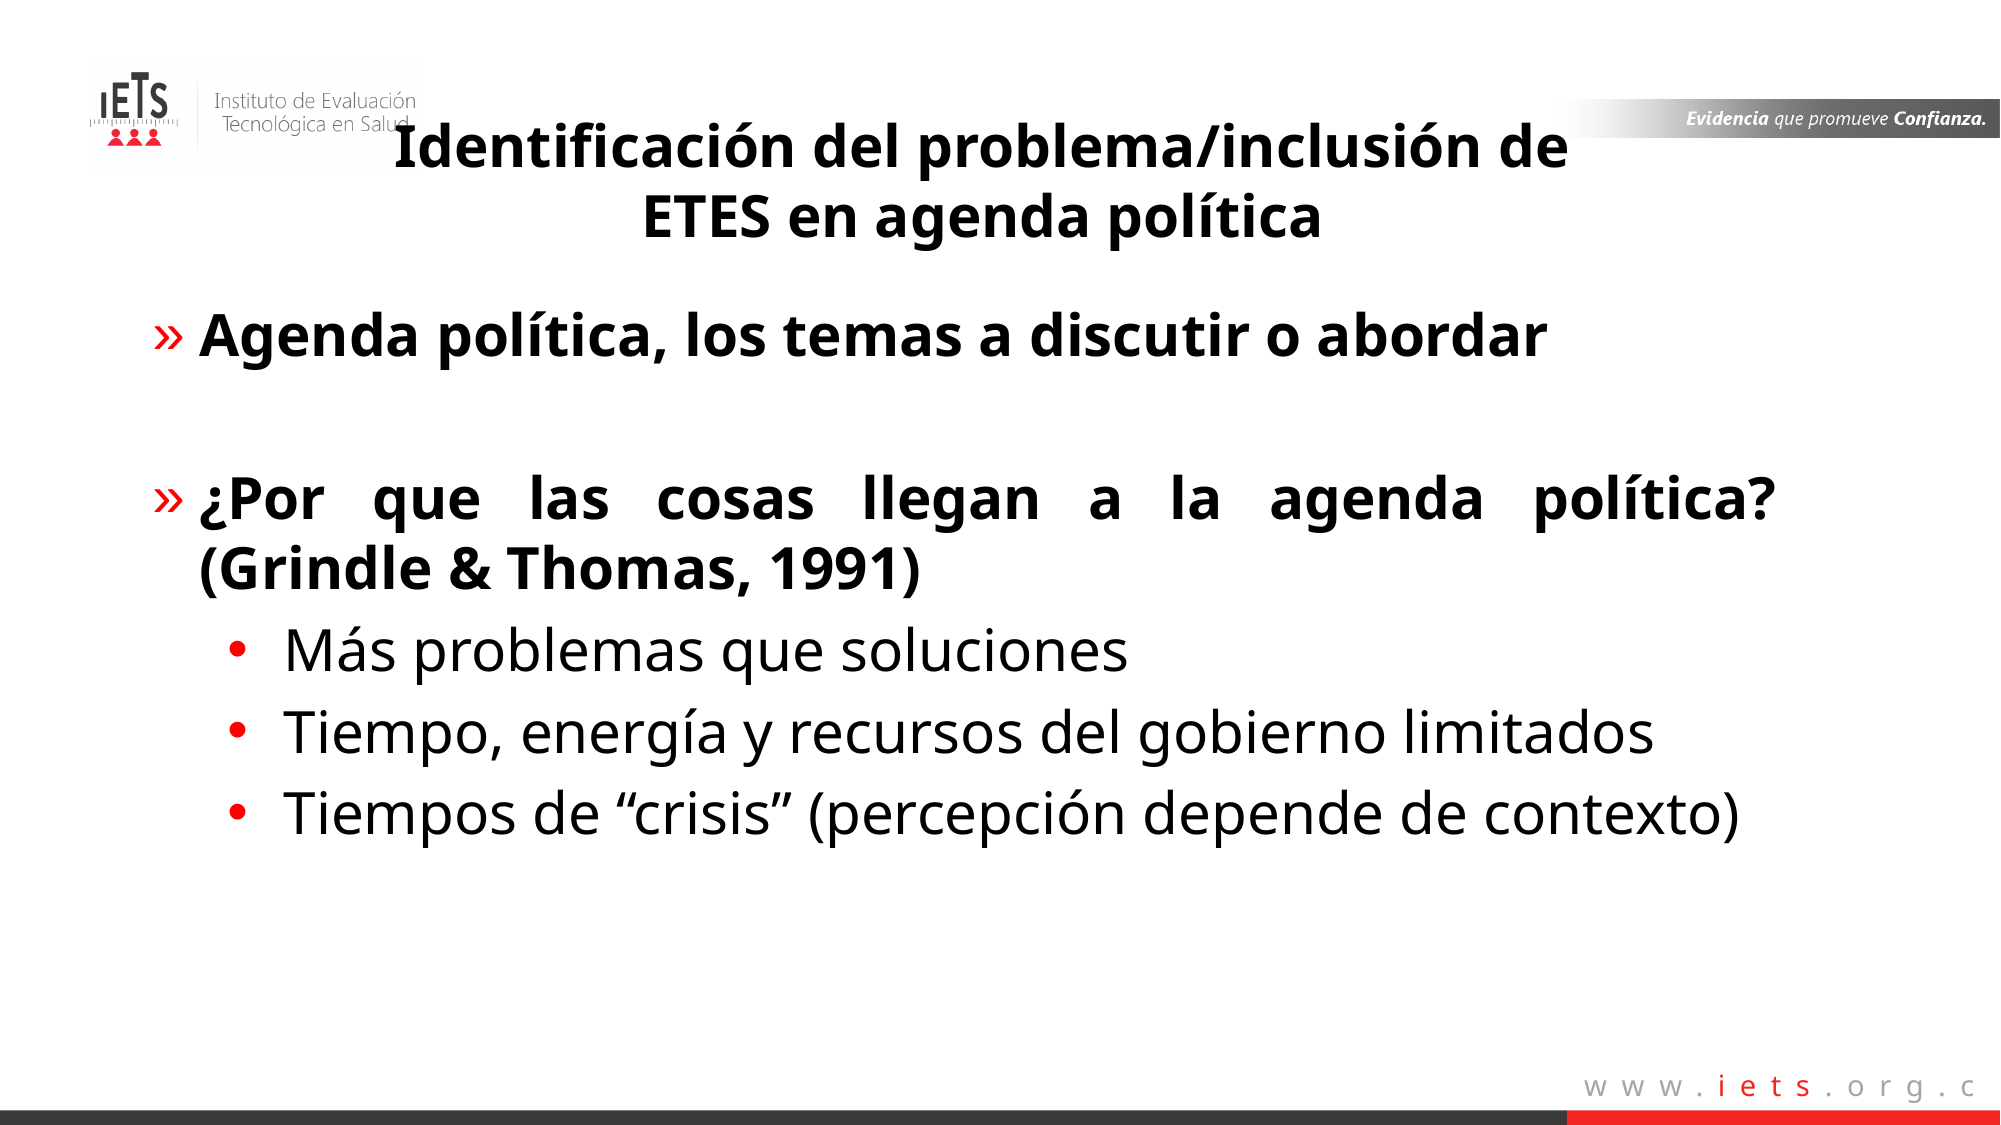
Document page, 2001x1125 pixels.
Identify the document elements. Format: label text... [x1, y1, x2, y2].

text_box Agenda política, los temas a discutir o abordar ¿Por que las cosas llegan a la agenda política? (Grindle & Thomas, 1991) Más problemas que soluciones Tiempo, energía y recursos del gobierno limitados Tiempos de “crisis” (percepción depende de contexto) [137, 290, 1792, 899]
text_box Identificación del problema/inclusión de ETES en agenda política [350, 101, 1615, 208]
picture [1546, 99, 2000, 138]
list [131, 302, 1786, 911]
picture [90, 54, 422, 174]
